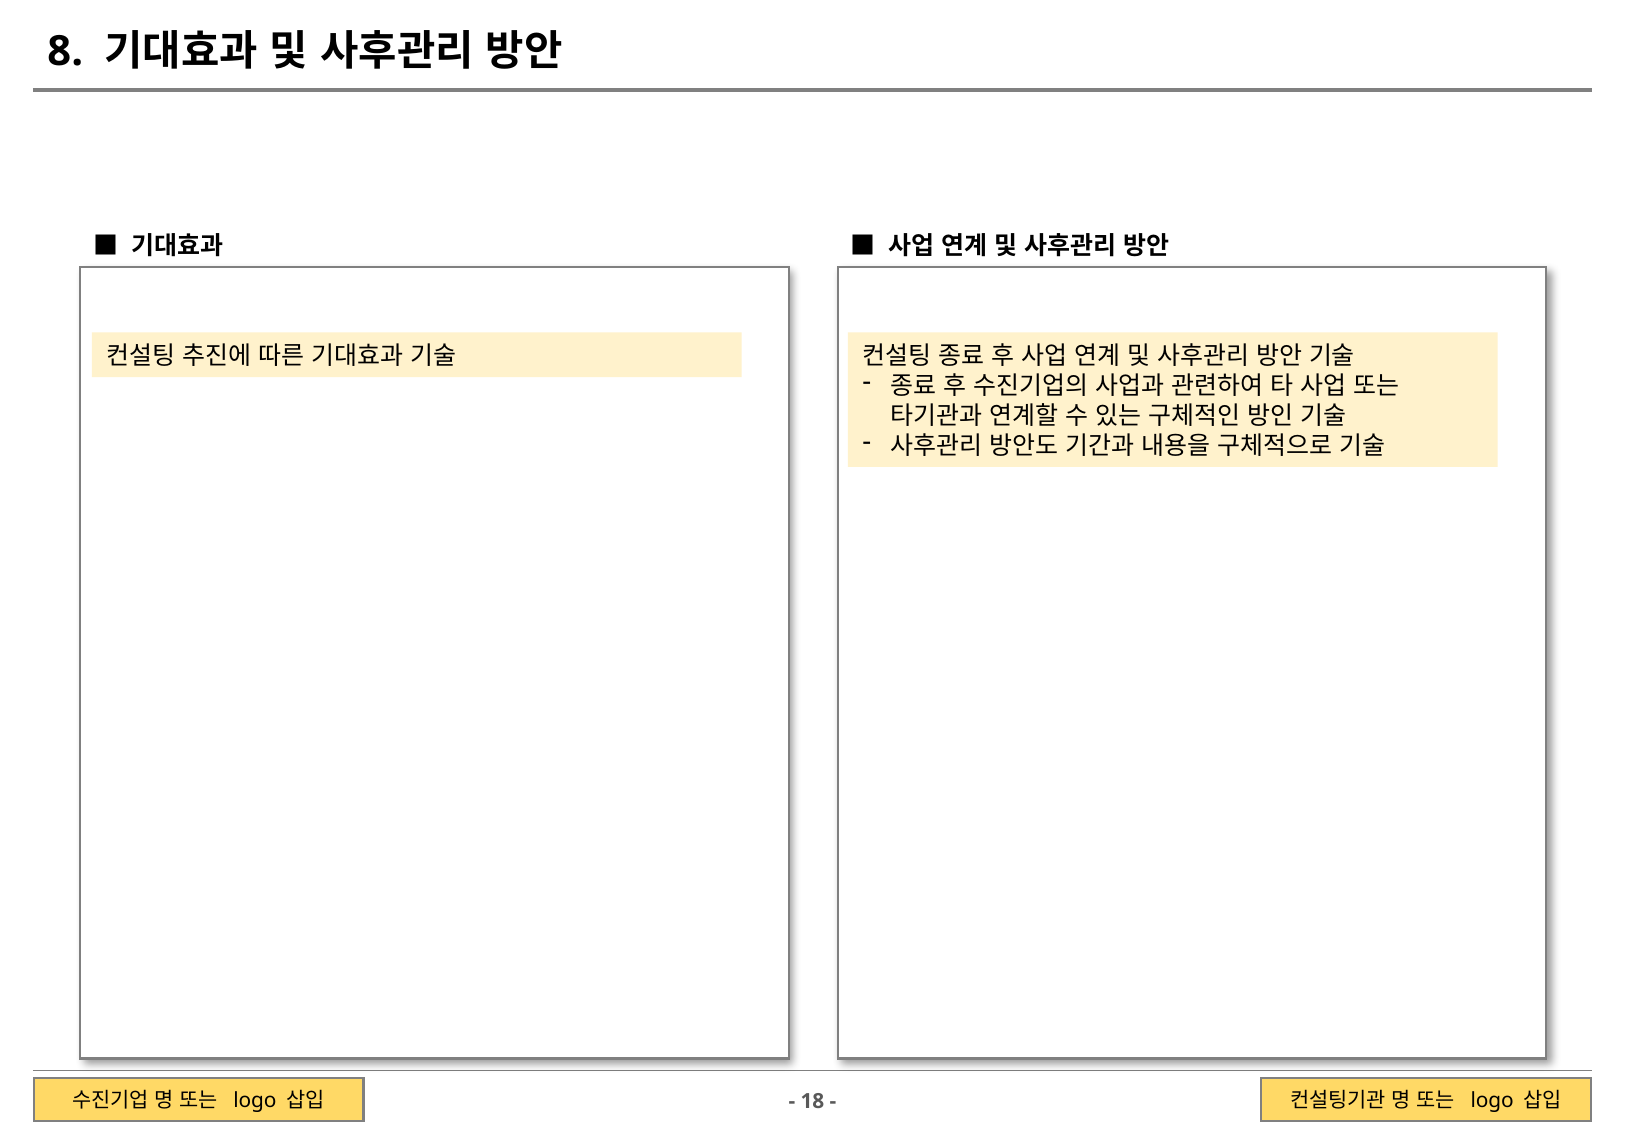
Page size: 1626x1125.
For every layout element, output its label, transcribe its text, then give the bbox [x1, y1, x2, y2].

text_box [837, 266, 1547, 1060]
text_box ■ 사업 연계 및 사후관리 방안 [836, 221, 1238, 267]
text_box 컨설팅 종료 후 사업 연계 및 사후관리 방안 기술 종료 후 수진기업의 사업과 관련하여 타 사업 또는 타기관과 연계할 수 있는 구체적인 방인 기술 사후관리 방안도 기간과 내용을 구체적으로 기술 [847, 332, 1498, 467]
text_box 8. 기대효과 및 사후관리 방안 [32, 16, 1061, 81]
text_box ■ 기대효과 [78, 221, 293, 267]
text_box 컨설팅 추진에 따른 기대효과 기술 [91, 332, 742, 378]
text_box [79, 266, 790, 1060]
